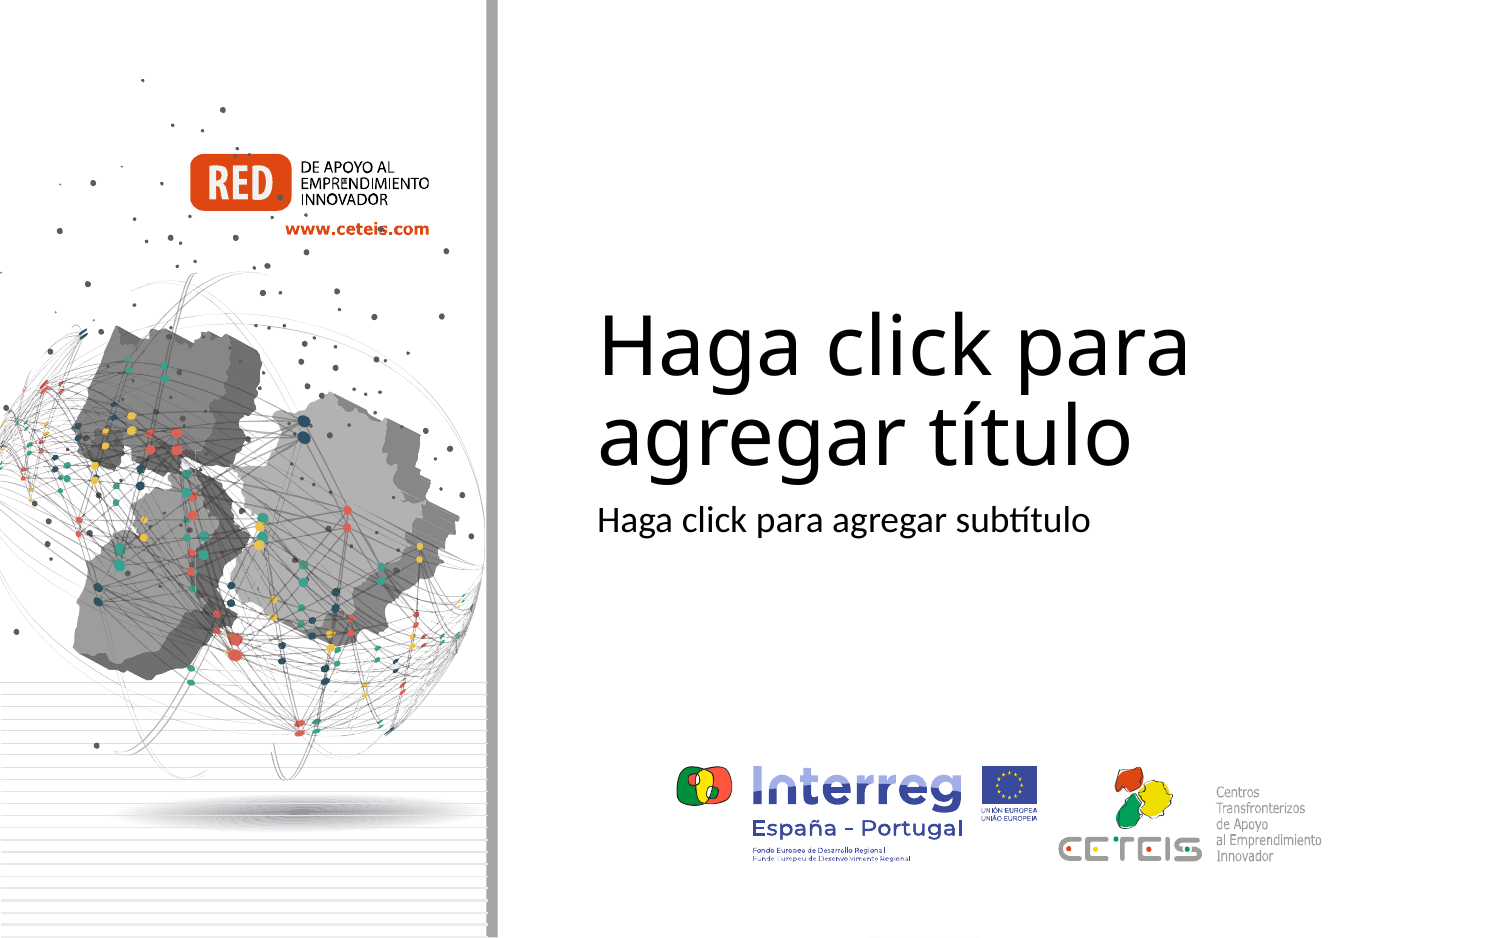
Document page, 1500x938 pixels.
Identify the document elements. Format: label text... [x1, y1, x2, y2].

picture [0, 78, 489, 938]
title Haga click para agregar título [582, 153, 1386, 492]
subtitle Haga click para agregar subtítulo [582, 492, 1386, 727]
